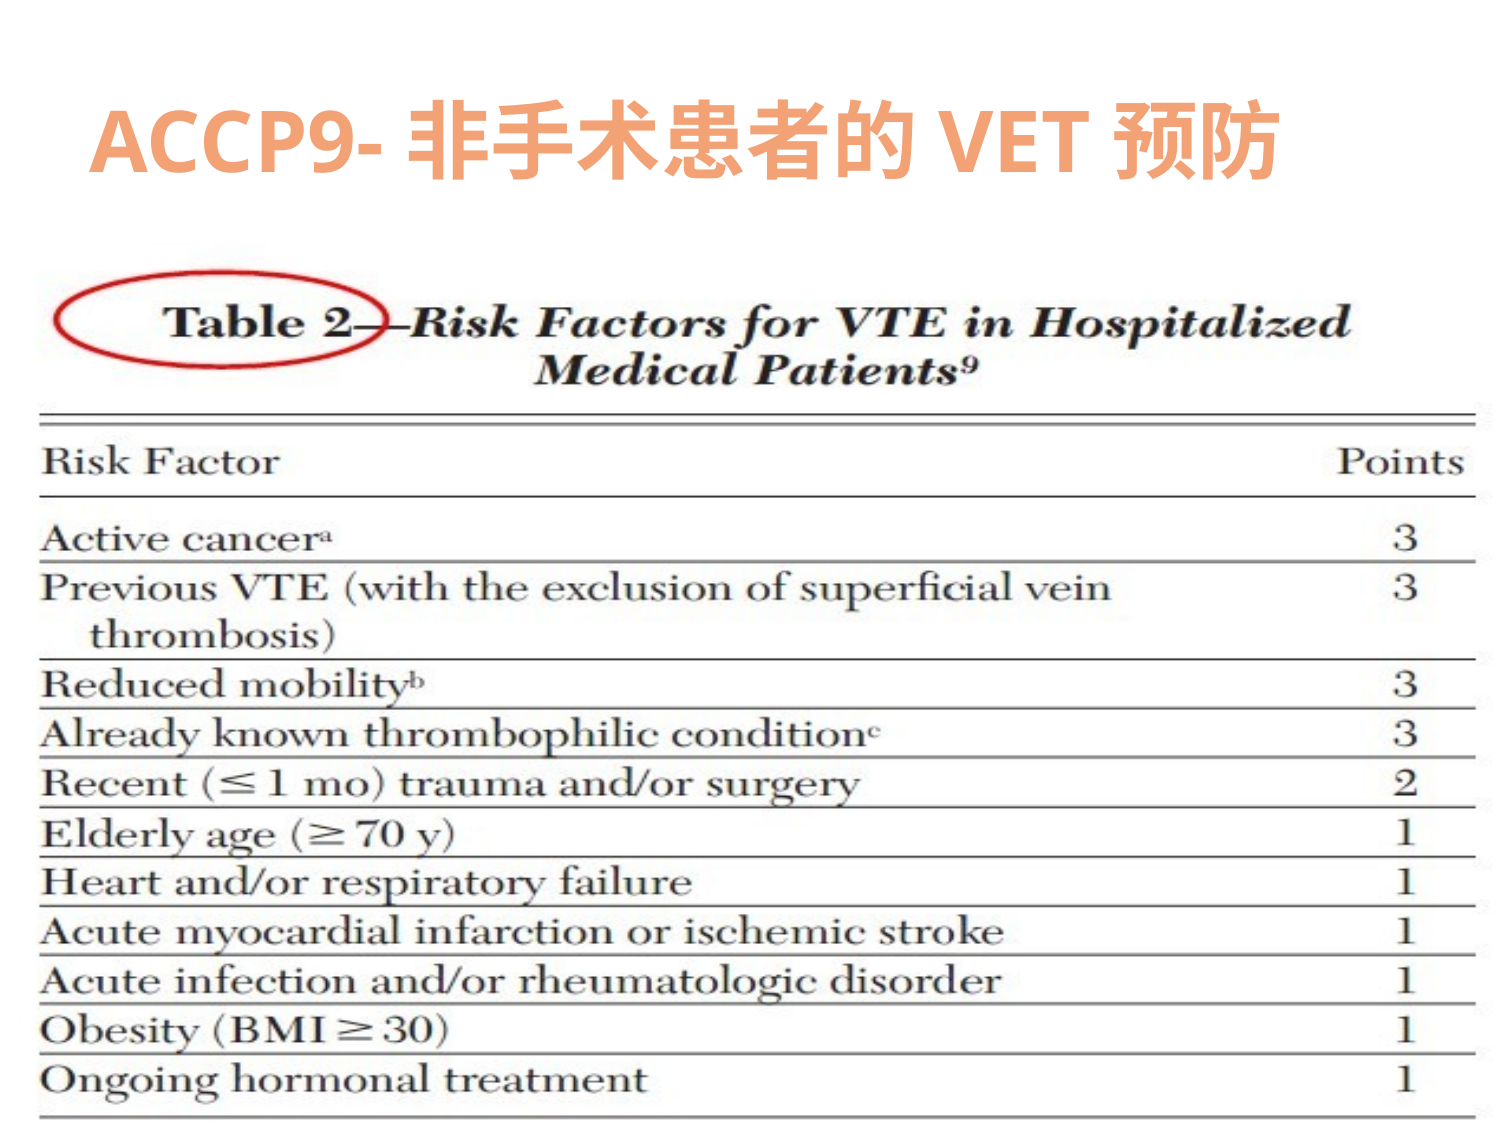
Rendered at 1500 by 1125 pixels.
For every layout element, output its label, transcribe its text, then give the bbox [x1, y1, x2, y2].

title ACCP9-非手术患者的VET预防 [75, 45, 1425, 233]
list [0, 242, 1500, 1125]
